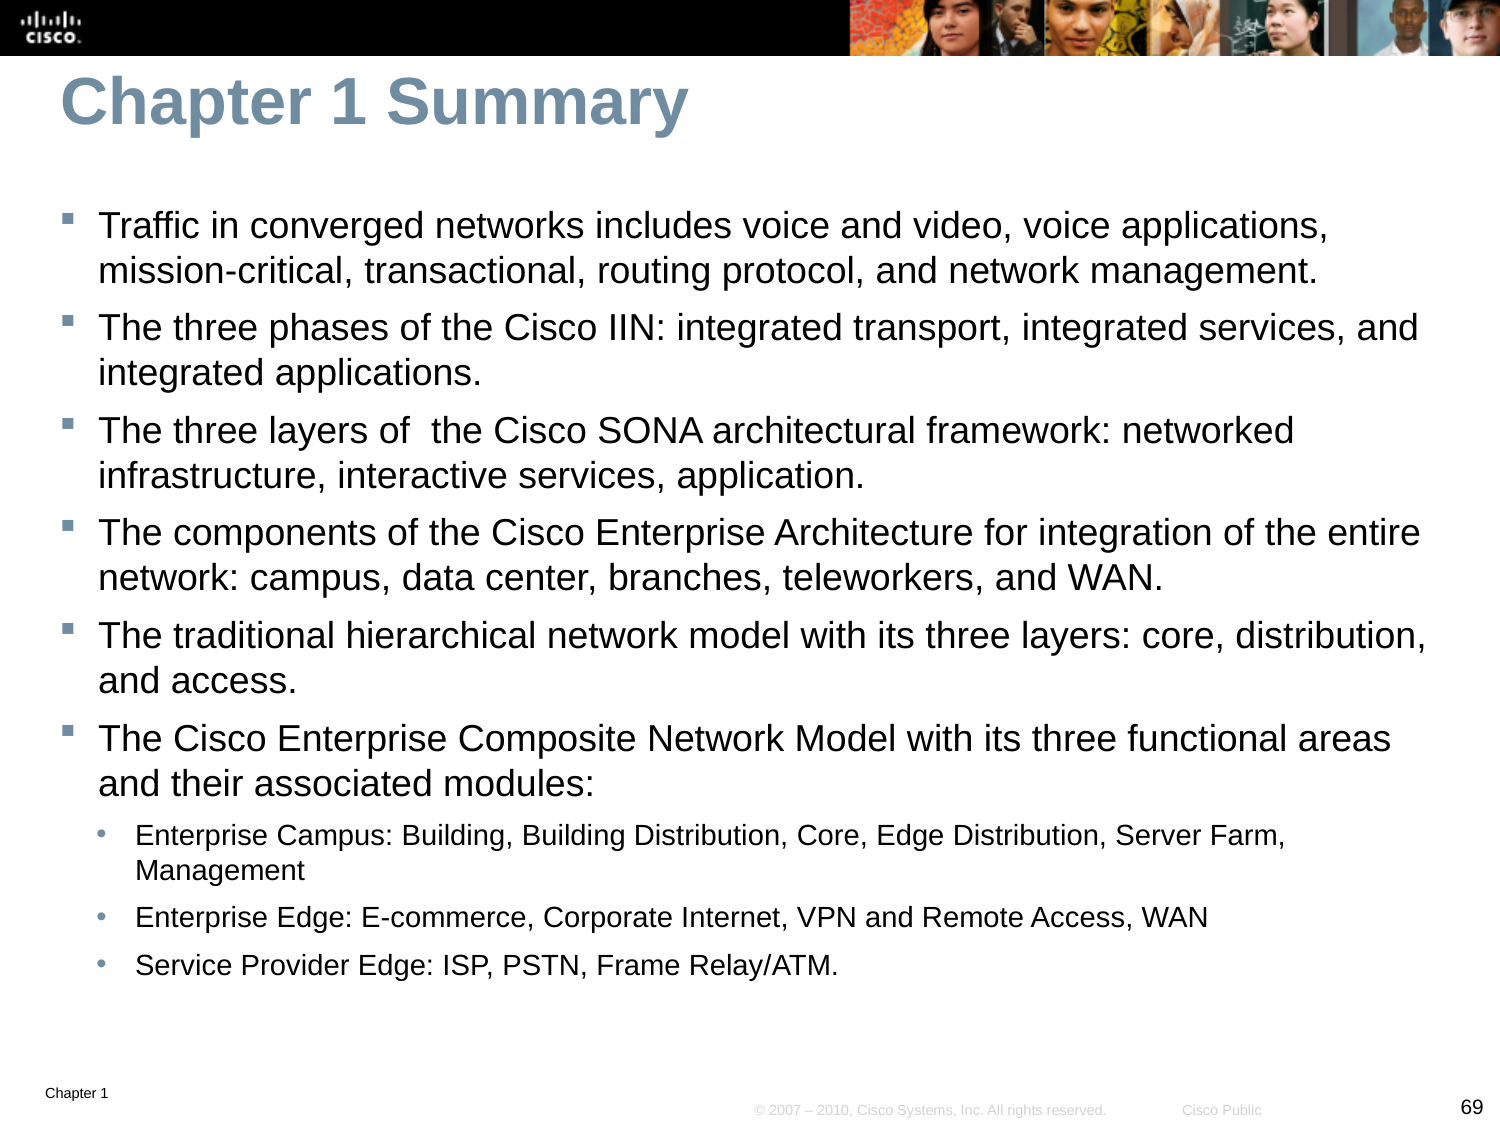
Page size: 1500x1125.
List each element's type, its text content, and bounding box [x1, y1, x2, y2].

title Chapter 1 Summary [45, 59, 1444, 182]
picture [0, 0, 1500, 56]
list Traffic in converged networks includes voice and video, voice applications, mission-critical, transactional, routing protocol, and network management. The three phases of the Cisco IIN: integrated transport, integrated services, and integrated applications. The three layers of the Cisco SONA architectural framework: networked infrastructure, interactive services, application. The components of the Cisco Enterprise Architecture for integration of the entire network: campus, data center, branches, teleworkers, and WAN. The traditional hierarchical network model with its three layers: core, distribution, and access. The Cisco Enterprise Composite Network Model with its three functional areas and their associated modules: Enterprise Campus: Building, Building Distribution, Core, Edge Distribution, Server Farm, Management Enterprise Edge: E-commerce, Corporate Internet, VPN and Remote Access, WAN Service Provider Edge: ISP, PSTN, Frame Relay/ATM. [45, 193, 1444, 1037]
